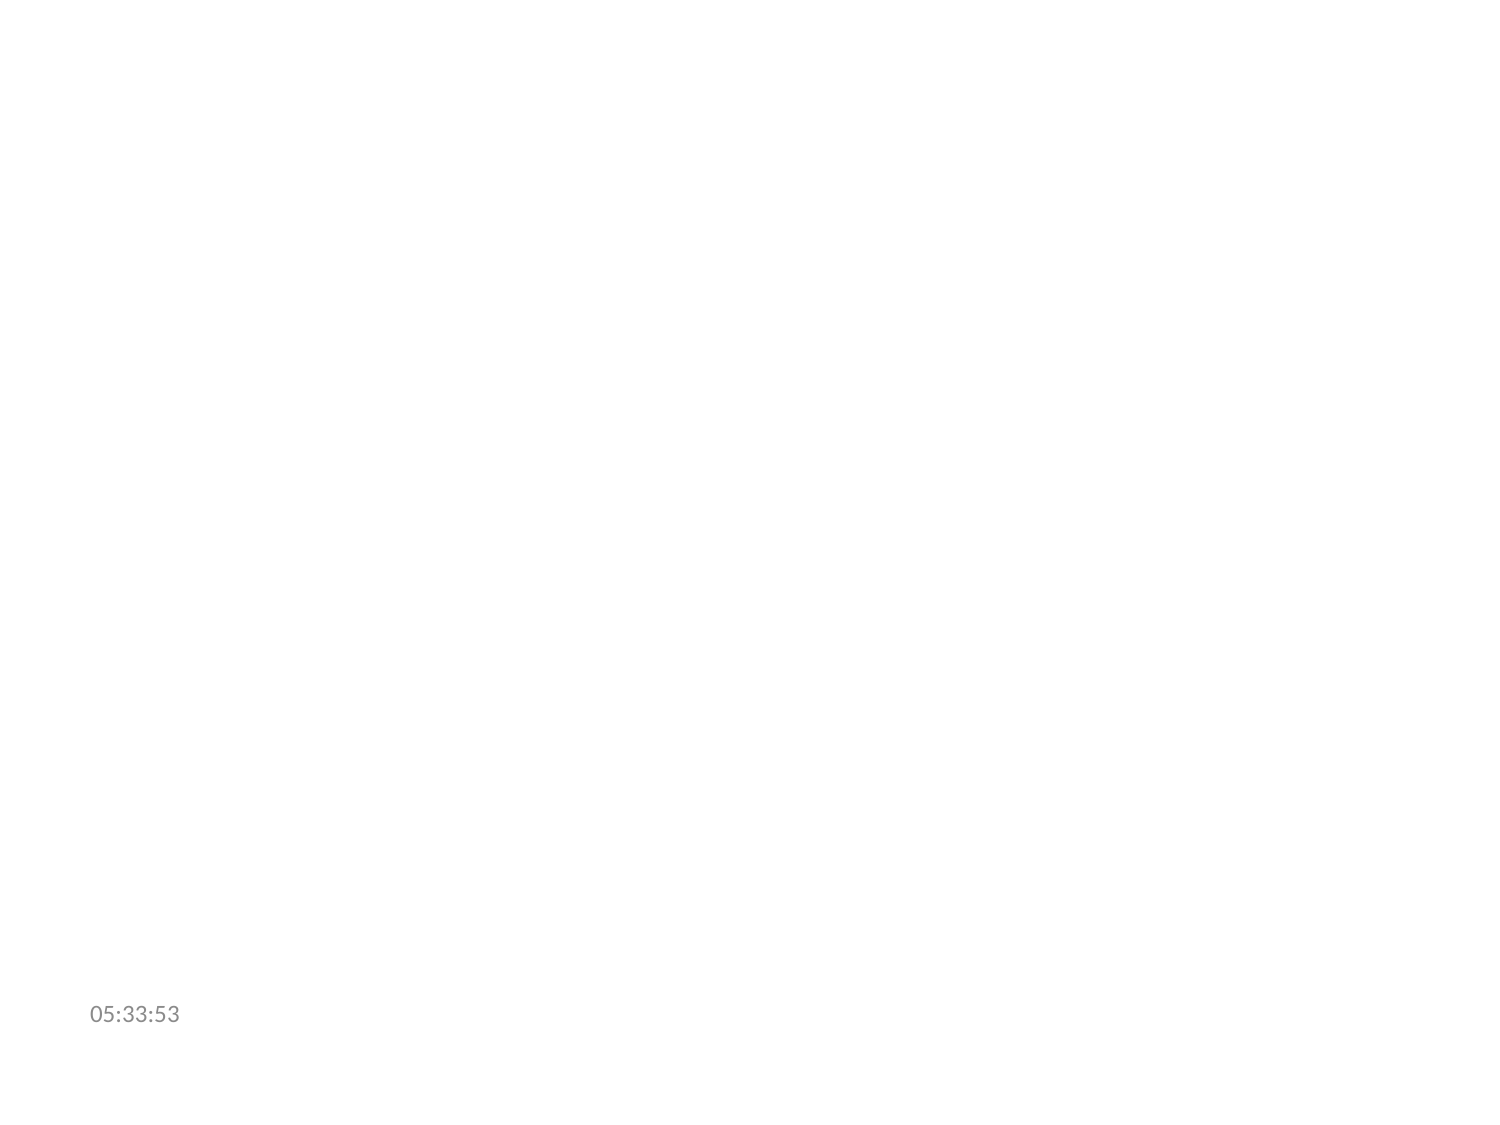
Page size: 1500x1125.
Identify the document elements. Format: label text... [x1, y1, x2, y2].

text_box 15:35:09 [75, 982, 425, 1043]
